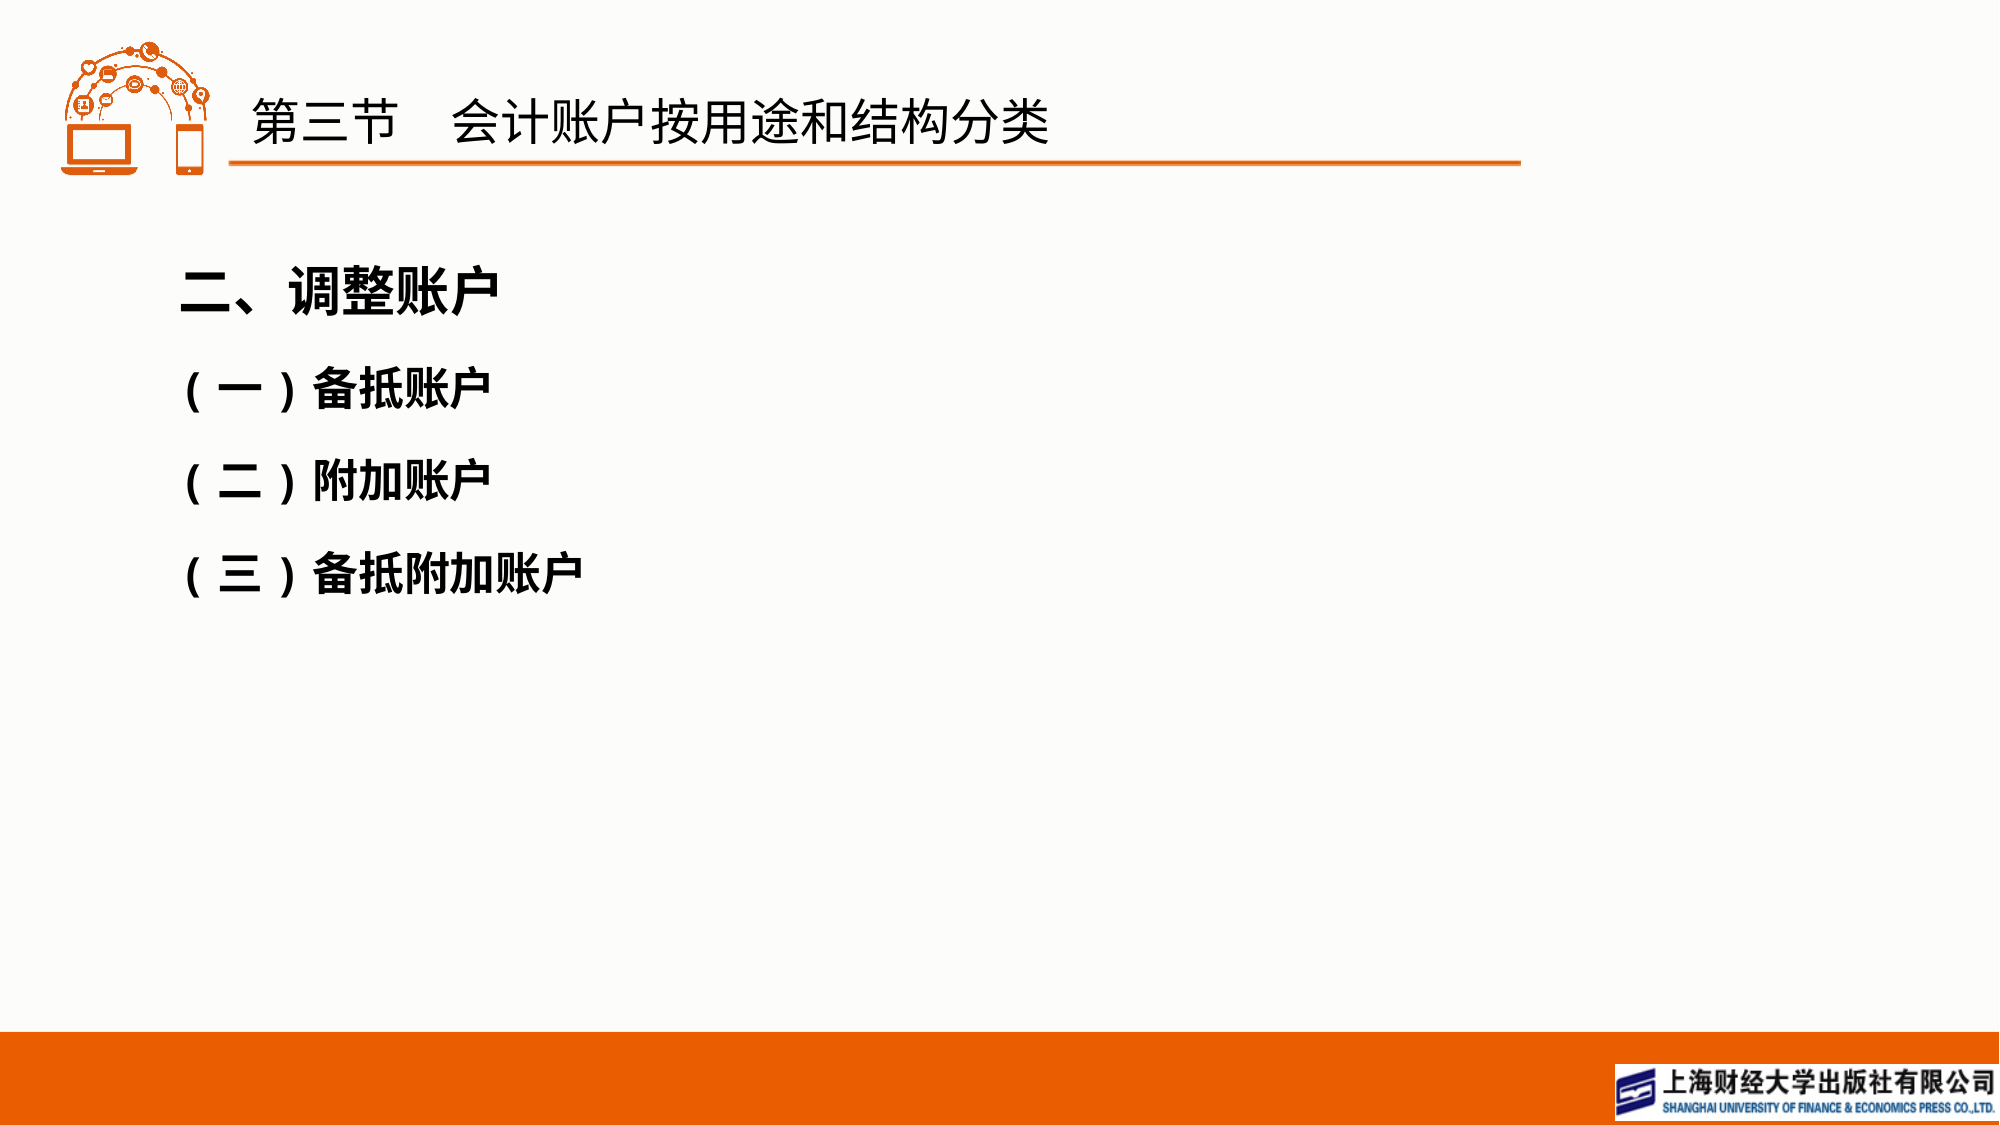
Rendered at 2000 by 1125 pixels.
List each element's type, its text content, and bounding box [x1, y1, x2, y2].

picture [0, 0, 2000, 1125]
title 第三节 会计账户按用途和结构分类 [235, 82, 1605, 189]
list 二、调整账户 (一)备抵账户 (二)附加账户 (三)备抵附加账户 [163, 227, 1850, 1049]
